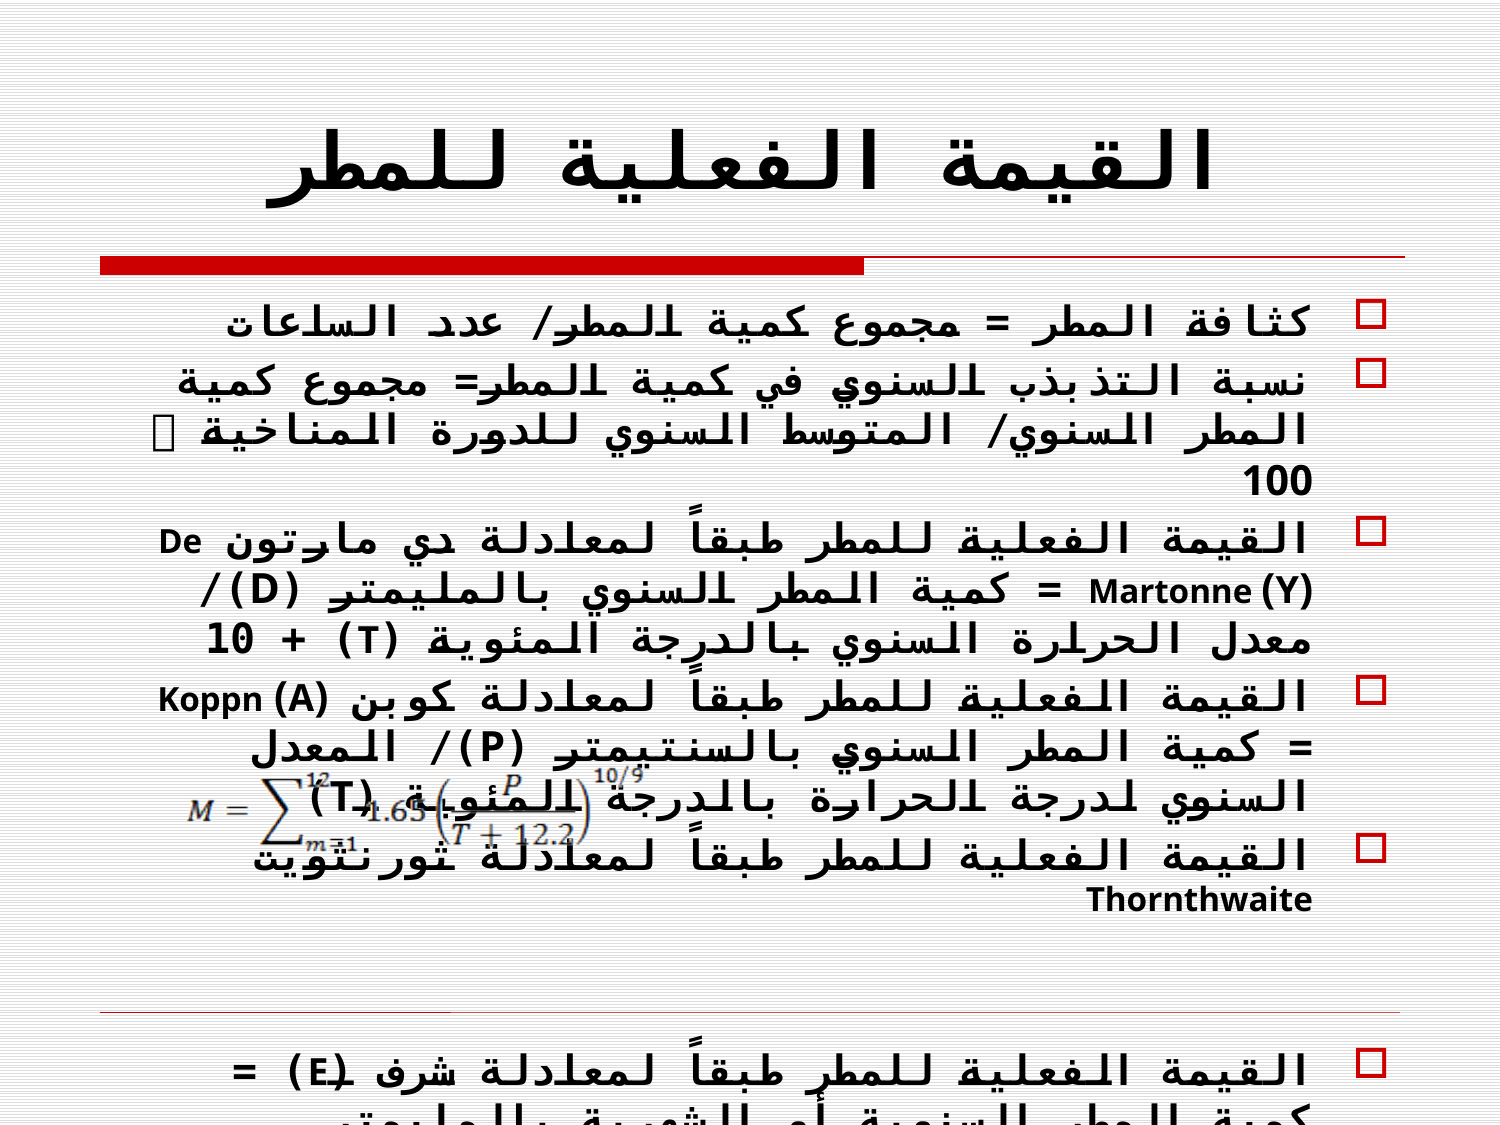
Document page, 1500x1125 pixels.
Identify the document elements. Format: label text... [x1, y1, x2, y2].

title القيمة الفعلية للمطر [94, 50, 1407, 213]
picture [187, 762, 646, 854]
list كثافة المطر = مجموع كمية المطر/ عدد الساعات نسبة التذبذب السنوي في كمية المطر= مجموع كمية المطر السنوي/ المتوسط السنوي للدورة المناخية  100 القيمة الفعلية للمطر طبقاً لمعادلة دي مارتون De Martonne (Y) = كمية المطر السنوي بالمليمتر (D)/ معدل الحرارة السنوي بالدرجة المئوية (T) + 10 القيمة الفعلية للمطر طبقاً لمعادلة كوبن Koppn (A) = كمية المطر السنوي بالسنتيمتر (P)/ المعدل السنوي لدرجة الحرارة بالدرجة المئوية (T) القيمة الفعلية للمطر طبقاً لمعادلة ثورنثويت Thornthwaite القيمة الفعلية للمطر طبقاً لمعادلة شرف (E) = كمية المطر السنوية أو الشهرية بالمليمتر (P)/المعدل السنوي أو الشهري لدرجة الحرارة بالدرجة المئوية (T) + 9 [92, 287, 1406, 988]
